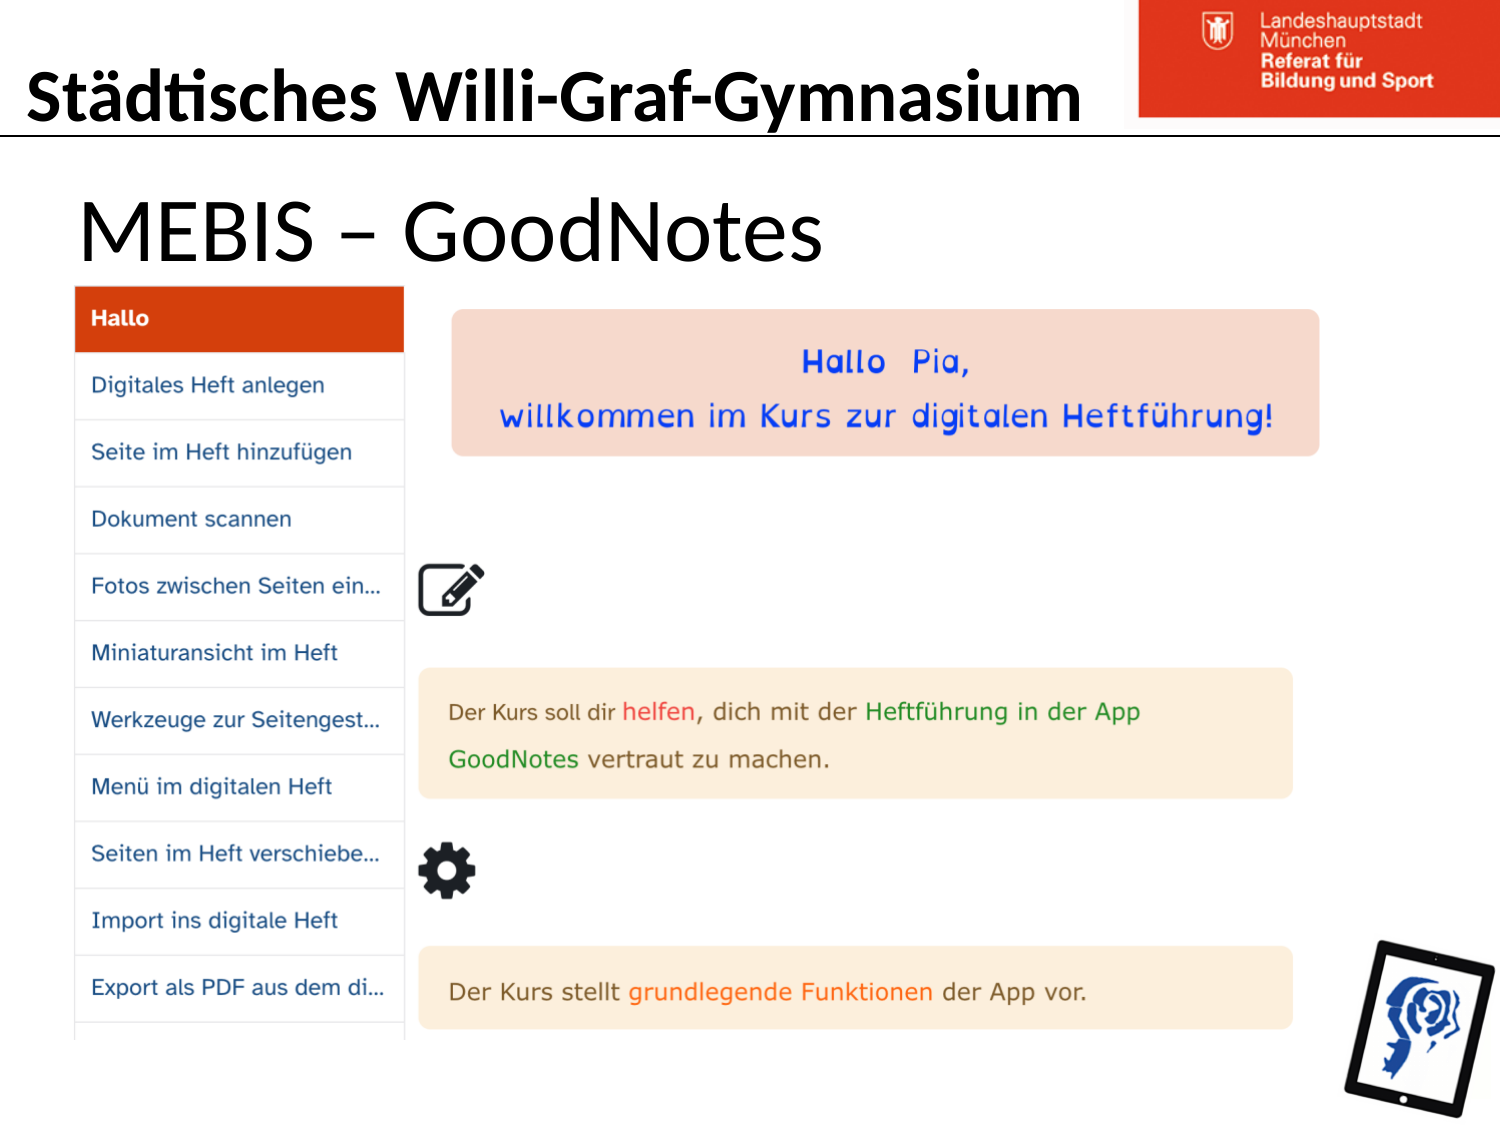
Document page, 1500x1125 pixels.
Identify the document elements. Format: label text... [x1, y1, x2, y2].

picture [1124, 0, 1500, 129]
picture [1338, 934, 1500, 1124]
picture [62, 277, 1338, 1040]
title MEBIS – GoodNotes [62, 162, 1456, 279]
